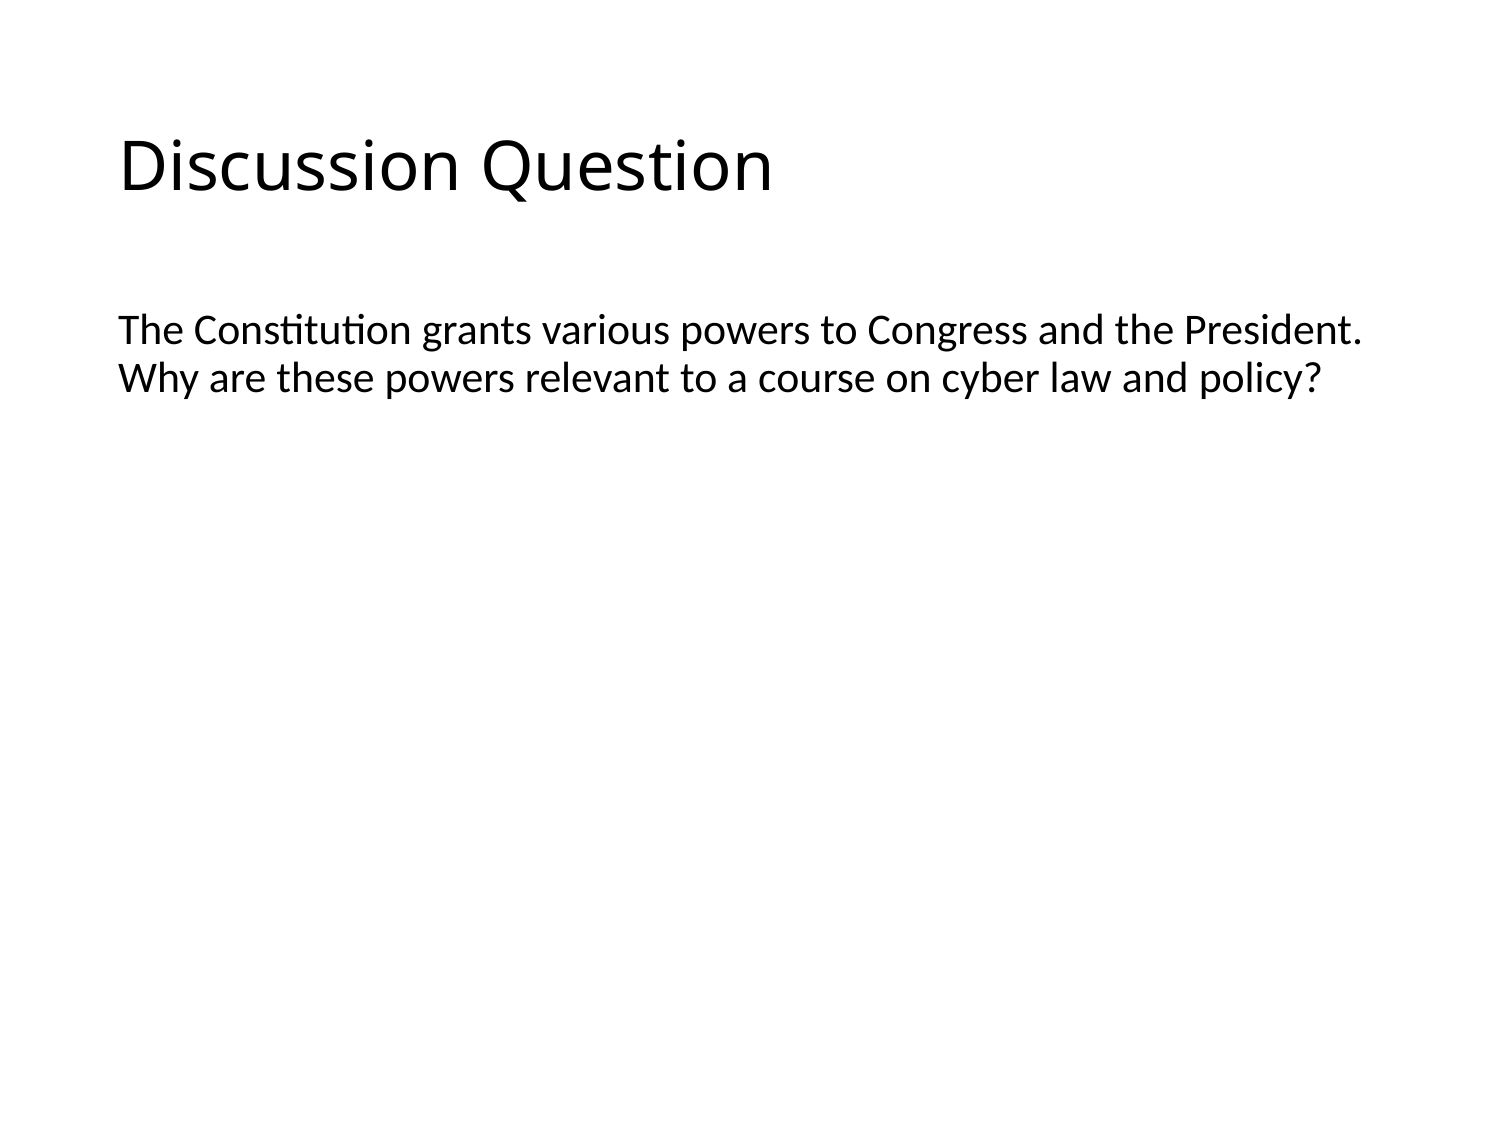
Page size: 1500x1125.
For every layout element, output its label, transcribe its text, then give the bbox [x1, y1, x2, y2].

list The Constitution grants various powers to Congress and the President. Why are these powers relevant to a course on cyber law and policy? [103, 299, 1397, 1014]
title Discussion Question [103, 59, 1397, 278]
